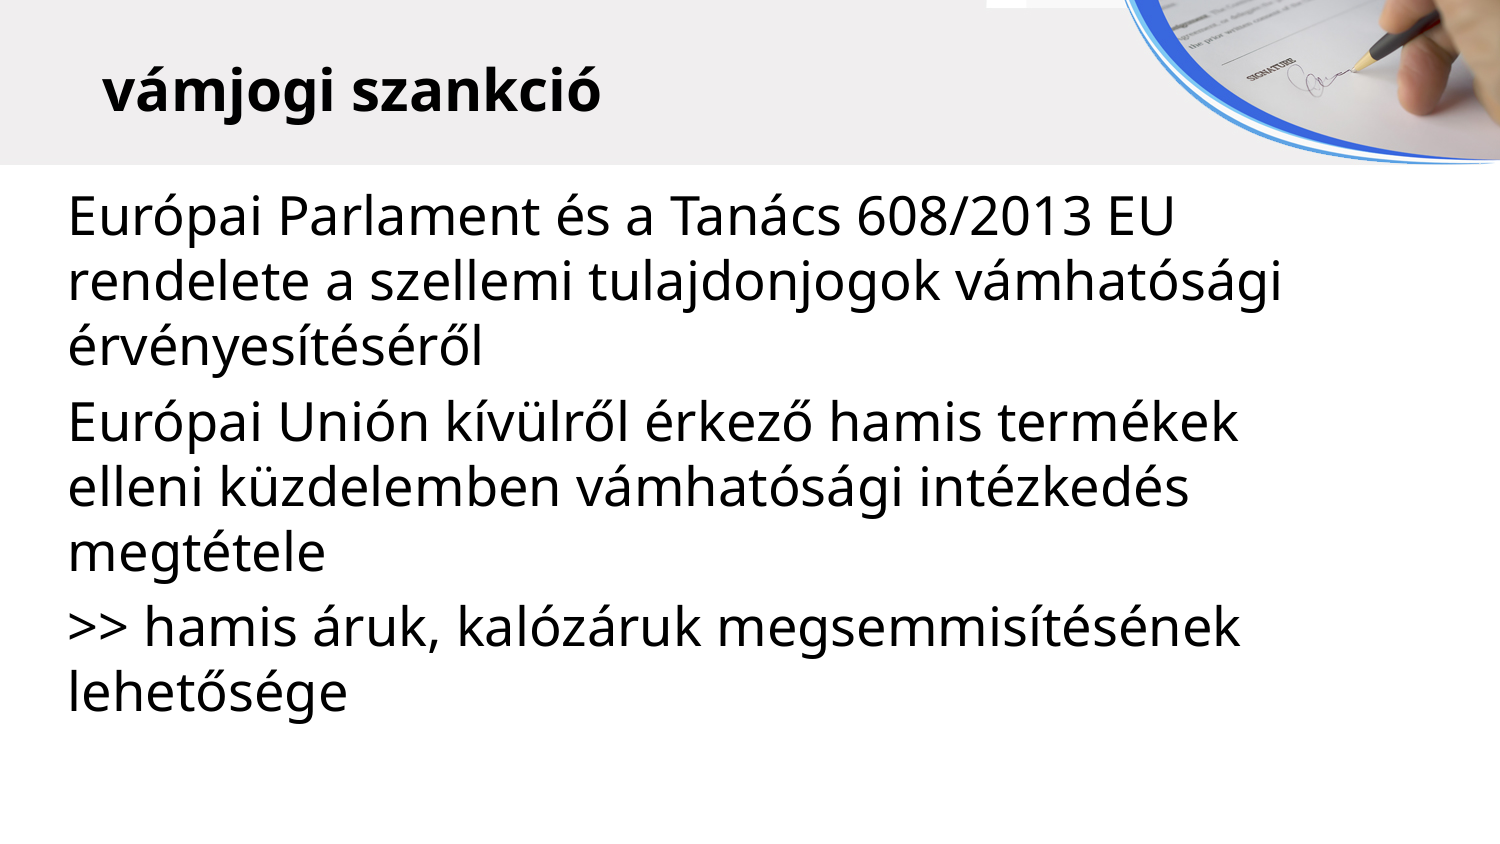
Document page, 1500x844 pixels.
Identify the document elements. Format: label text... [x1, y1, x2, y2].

list Európai Parlament és a Tanács 608/2013 EU rendelete a szellemi tulajdonjogok vámhatósági érvényesítéséről Európai Unión kívülről érkező hamis termékek elleni küzdelemben vámhatósági intézkedés megtétele >> hamis áruk, kalózáruk megsemmisítésének lehetősége [53, 173, 1365, 741]
list vámjogi szankció [29, 13, 1500, 151]
picture [0, 0, 1500, 844]
